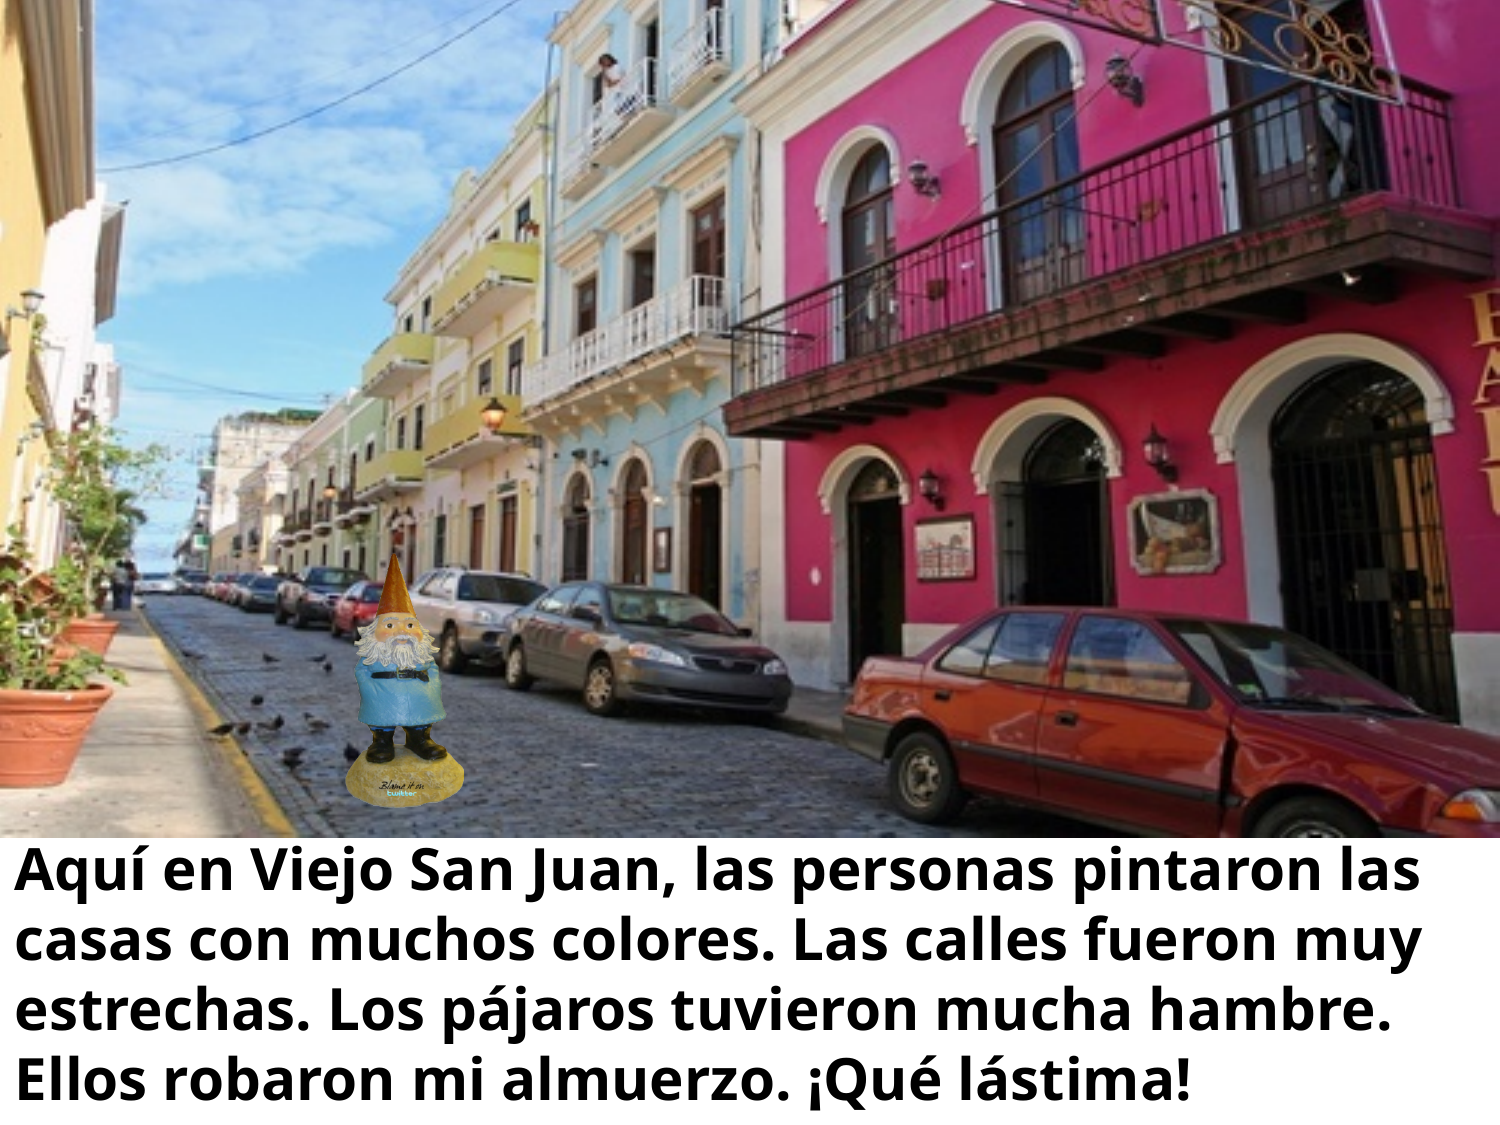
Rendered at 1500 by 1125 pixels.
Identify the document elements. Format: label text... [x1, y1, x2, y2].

text_box Aquí en Viejo San Juan, las personas pintaron las casas con muchos colores. Las calles fueron muy estrechas. Los pájaros tuvieron mucha hambre. Ellos robaron mi almuerzo. ¡Qué lástima! [0, 846, 1500, 1120]
picture [0, 0, 1500, 838]
